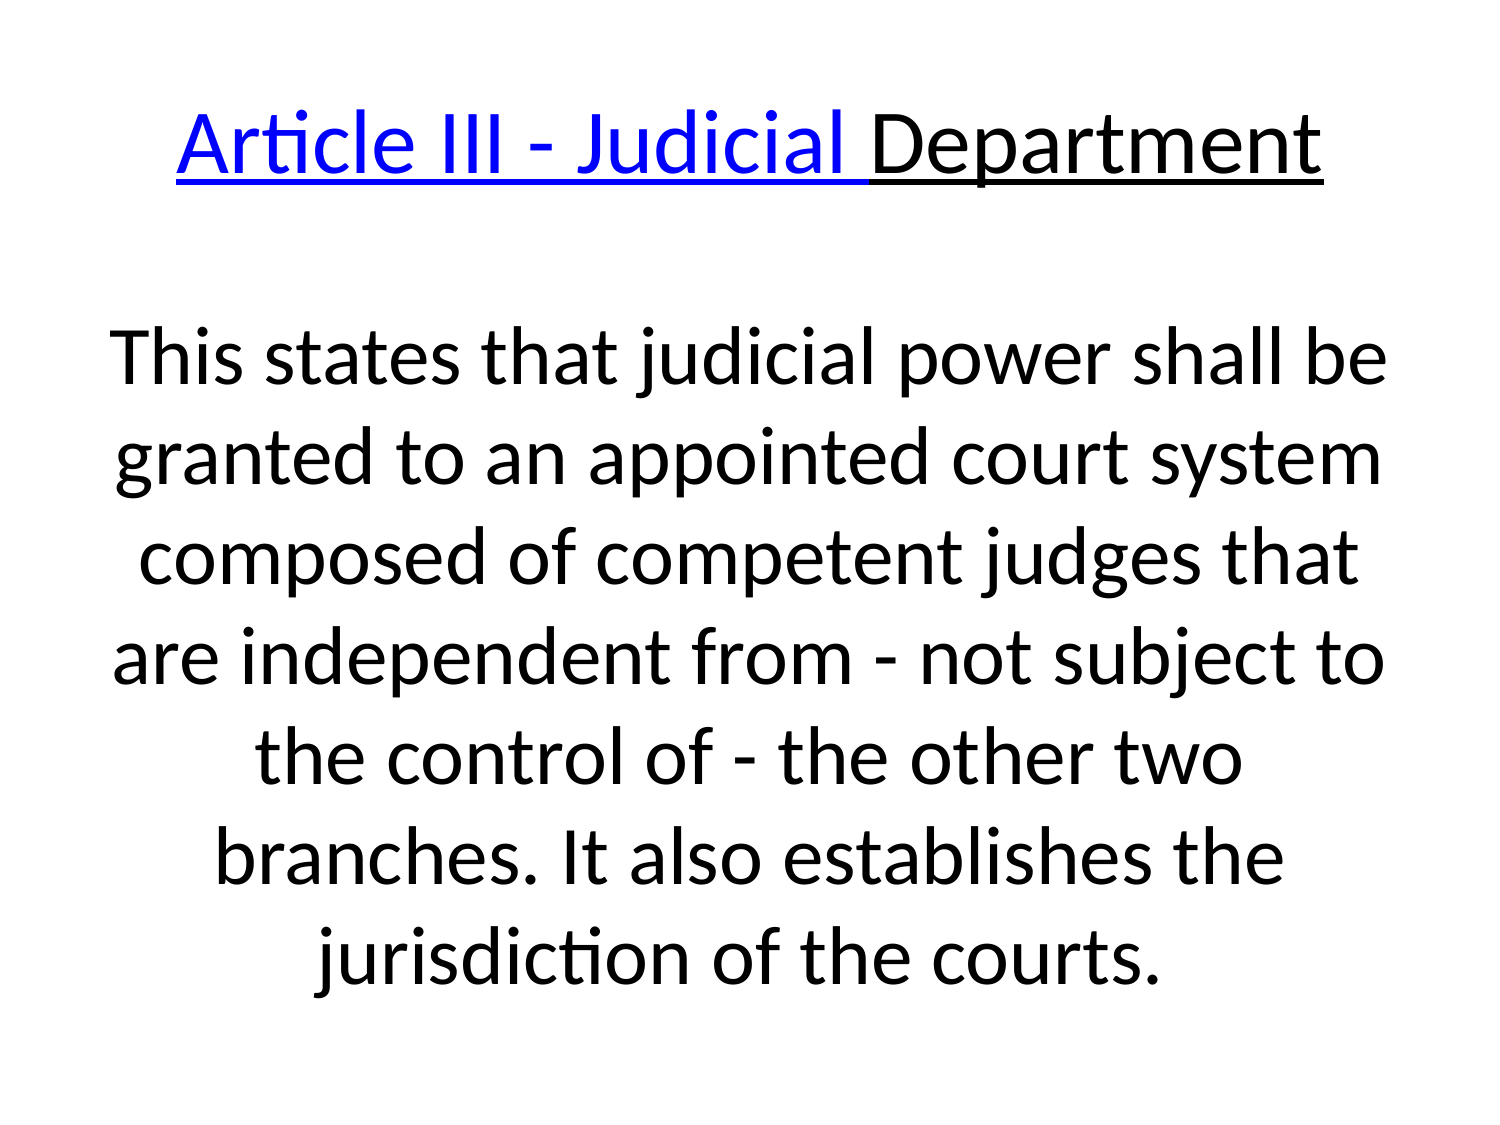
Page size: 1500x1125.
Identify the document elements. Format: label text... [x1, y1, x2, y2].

title Article III - Judicial Department This states that judicial power shall be granted to an appointed court system composed of competent judges that are independent from - not subject to the control of - the other two branches. It also establishes the jurisdiction of the courts. [75, 45, 1425, 1038]
